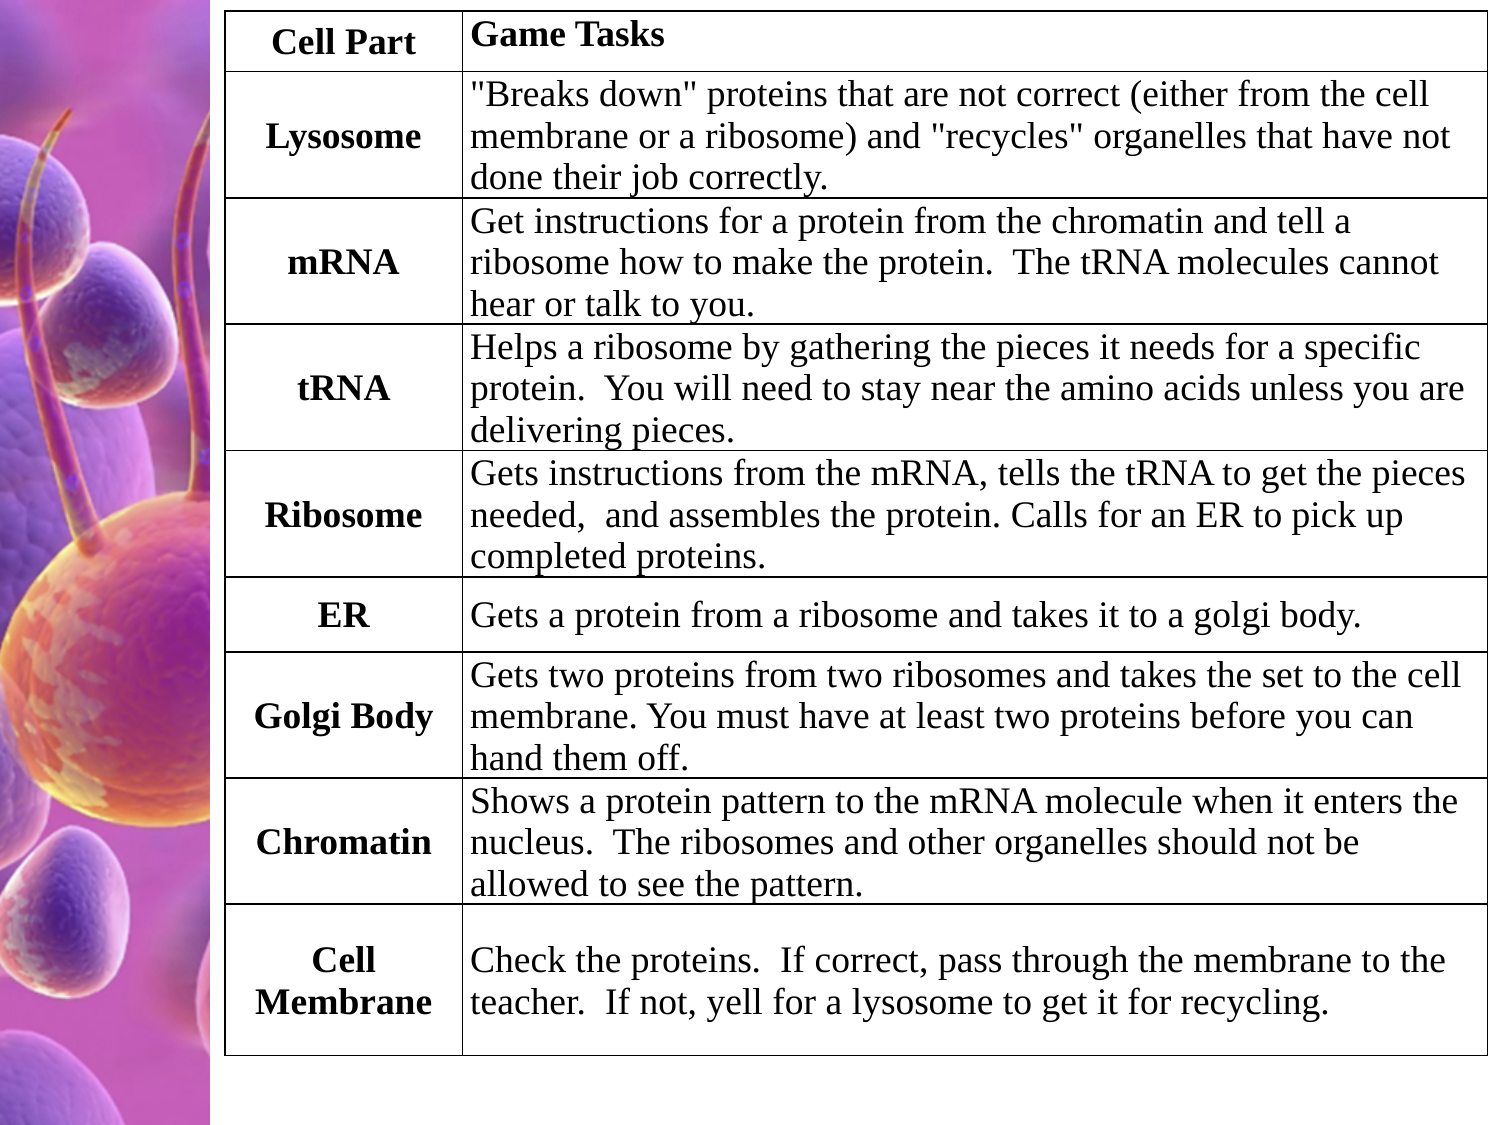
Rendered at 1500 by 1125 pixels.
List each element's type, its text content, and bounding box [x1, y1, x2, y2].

table_cell Gets two proteins from two ribosomes and takes the set to the cell membrane. You must have at least two proteins before you can hand them off. [463, 653, 1487, 777]
table_cell Cell Membrane [226, 905, 462, 1055]
table_cell Golgi Body [226, 653, 462, 777]
table_cell tRNA [226, 325, 462, 450]
table_header Game Tasks [463, 12, 1487, 71]
table_cell "Breaks down" proteins that are not correct (either from the cell membrane or a ribosome) and "recycles" organelles that have not done their job correctly. [463, 72, 1487, 197]
table_cell Ribosome [226, 451, 462, 576]
table_cell mRNA [226, 199, 462, 323]
table_cell Gets instructions from the mRNA, tells the tRNA to get the pieces needed, and assembles the protein. Calls for an ER to pick up completed proteins. [463, 451, 1487, 576]
table_cell Shows a protein pattern to the mRNA molecule when it enters the nucleus. The ribosomes and other organelles should not be allowed to see the pattern. [463, 779, 1487, 903]
table_cell Chromatin [226, 779, 462, 903]
picture [0, 0, 211, 1125]
table_cell ER [226, 578, 462, 651]
table_cell Helps a ribosome by gathering the pieces it needs for a specific protein. You will need to stay near the amino acids unless you are delivering pieces. [463, 325, 1487, 450]
table_header Cell Part [226, 12, 462, 71]
table_cell Check the proteins. If correct, pass through the membrane to the teacher. If not, yell for a lysosome to get it for recycling. [463, 905, 1487, 1055]
table_cell Gets a protein from a ribosome and takes it to a golgi body. [463, 578, 1487, 651]
table_cell Lysosome [226, 72, 462, 197]
table_cell Get instructions for a protein from the chromatin and tell a ribosome how to make the protein. The tRNA molecules cannot hear or talk to you. [463, 199, 1487, 323]
